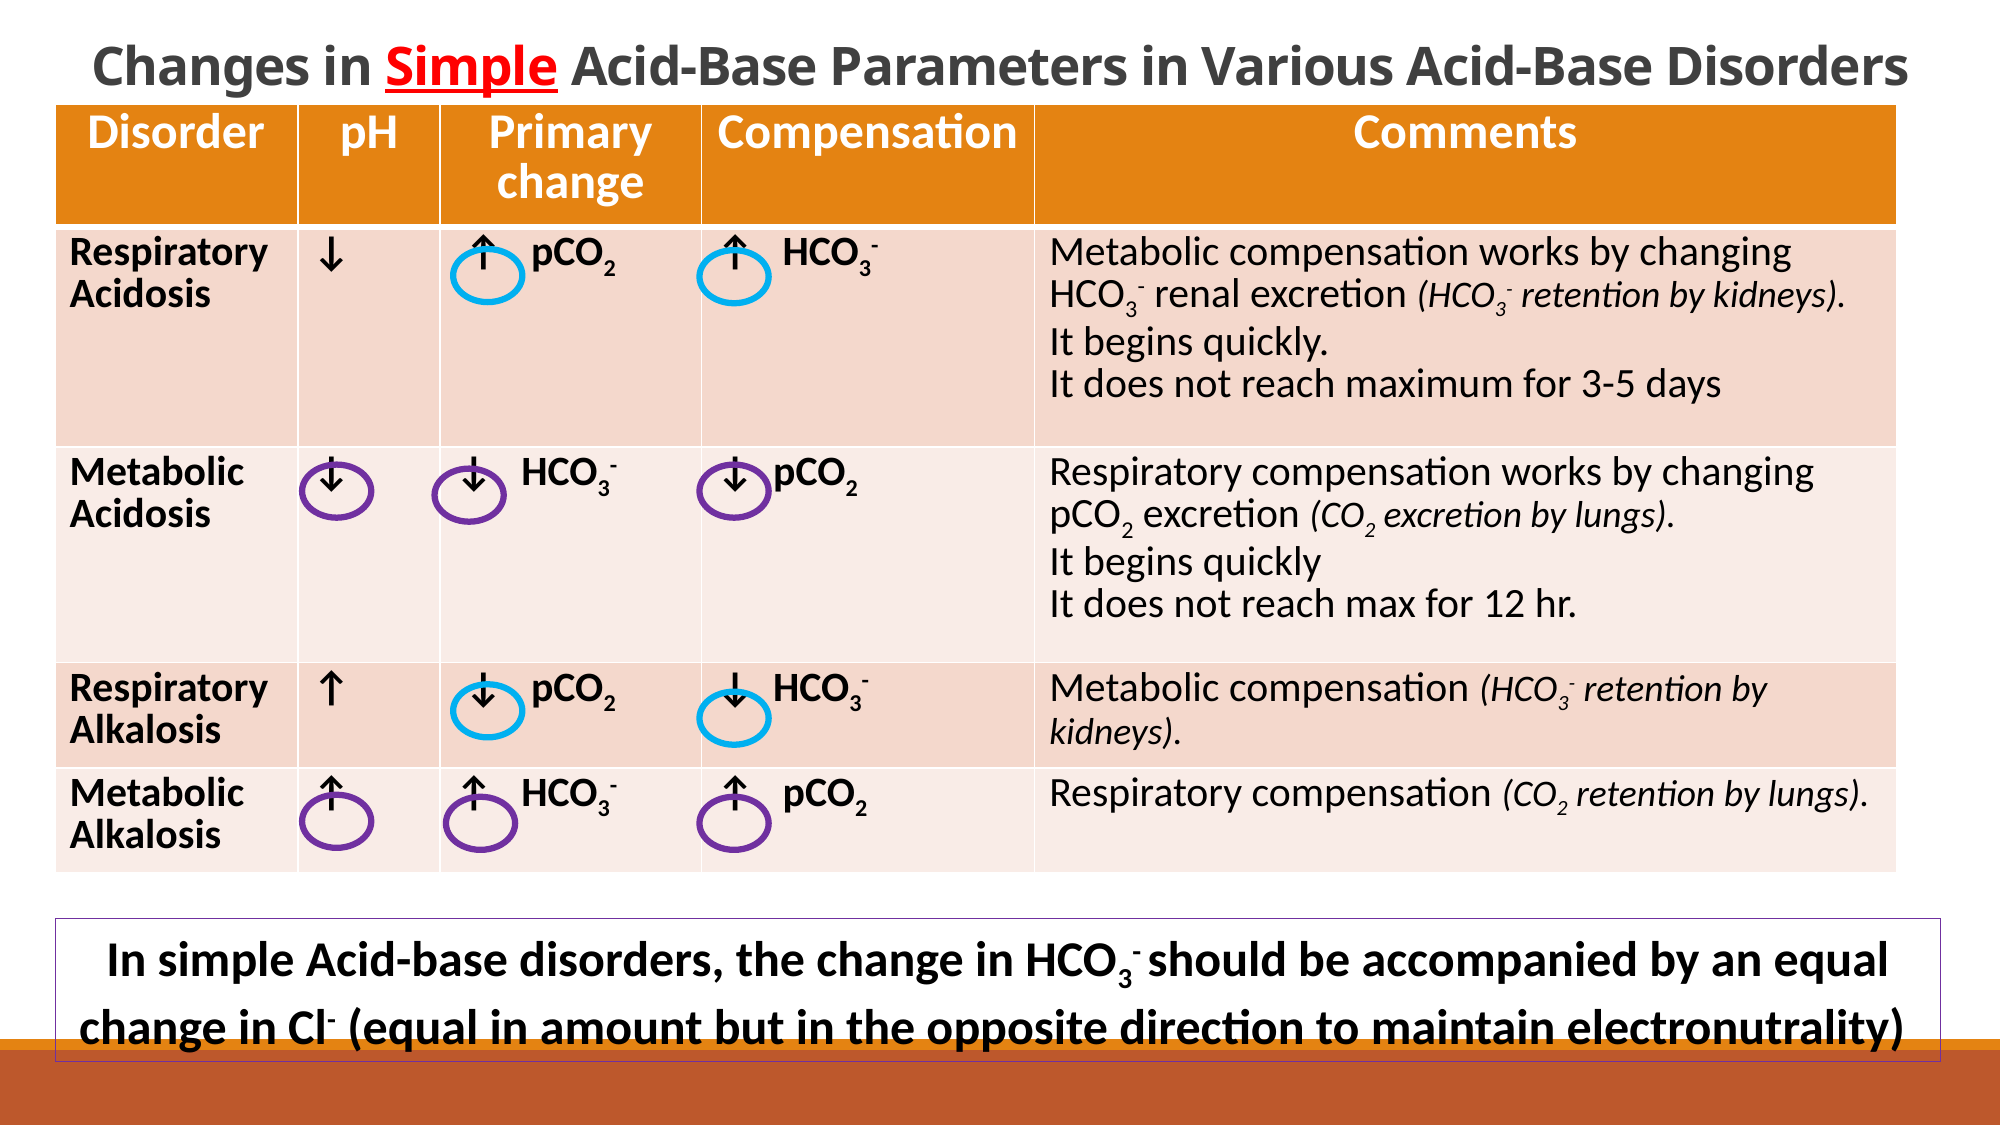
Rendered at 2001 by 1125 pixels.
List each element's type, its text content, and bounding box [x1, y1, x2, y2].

table_cell ↓ [299, 230, 439, 446]
table_cell ↓ HCO3- [702, 663, 1034, 767]
table_cell ↑ HCO3- [702, 230, 1034, 446]
table_cell Respiratory Alkalosis [56, 663, 297, 767]
text_box [698, 690, 770, 747]
text_box [698, 463, 770, 519]
table_cell ↑ [299, 663, 439, 767]
text_box [444, 795, 517, 852]
text_box [300, 793, 373, 850]
text_box [451, 682, 524, 739]
table_header Disorder [56, 105, 297, 224]
text_box [698, 248, 770, 305]
table_cell ↓ pCO2 [441, 663, 701, 767]
table_cell ↓ HCO3- [441, 448, 701, 662]
table_header pH [299, 105, 439, 224]
table_cell Metabolic compensation works by changing HCO3- renal excretion (HCO3- retention by kidneys). It begins quickly. It does not reach maximum for 3-5 days [1035, 230, 1896, 446]
table_cell Respiratory Acidosis [56, 230, 297, 446]
table_cell ↑ [299, 769, 439, 872]
table_cell ↑ HCO3- [441, 769, 701, 872]
table_cell Respiratory compensation works by changing pCO2 excretion (CO2 excretion by lungs). It begins quickly It does not reach max for 12 hr. [1035, 448, 1896, 662]
text_box [300, 463, 373, 519]
text_box [451, 247, 524, 304]
table_cell Respiratory compensation (CO2 retention by lungs). [1035, 769, 1896, 872]
table_header Primary change [441, 105, 701, 224]
text_box [433, 467, 506, 523]
table_cell Metabolic Alkalosis [56, 769, 297, 872]
table_header Compensation [702, 105, 1034, 224]
table_cell Metabolic Acidosis [56, 448, 297, 662]
table_cell ↓ pCO2 [702, 448, 1034, 662]
text_box [698, 795, 770, 852]
table_cell ↑ pCO2 [702, 769, 1034, 872]
text_box In simple Acid-base disorders, the change in HCO3- should be accompanied by an equal change in Cl- (equal in amount but in the opposite direction to maintain electronutrality) [55, 918, 1941, 1062]
table_cell Metabolic compensation (HCO3- retention by kidneys). [1035, 663, 1896, 767]
title Changes in Simple Acid-Base Parameters in Various Acid-Base Disorders [0, 0, 2000, 104]
table_cell ↓ [299, 448, 439, 662]
table_cell ↑ pCO2 [441, 230, 701, 446]
table_header Comments [1035, 105, 1896, 224]
